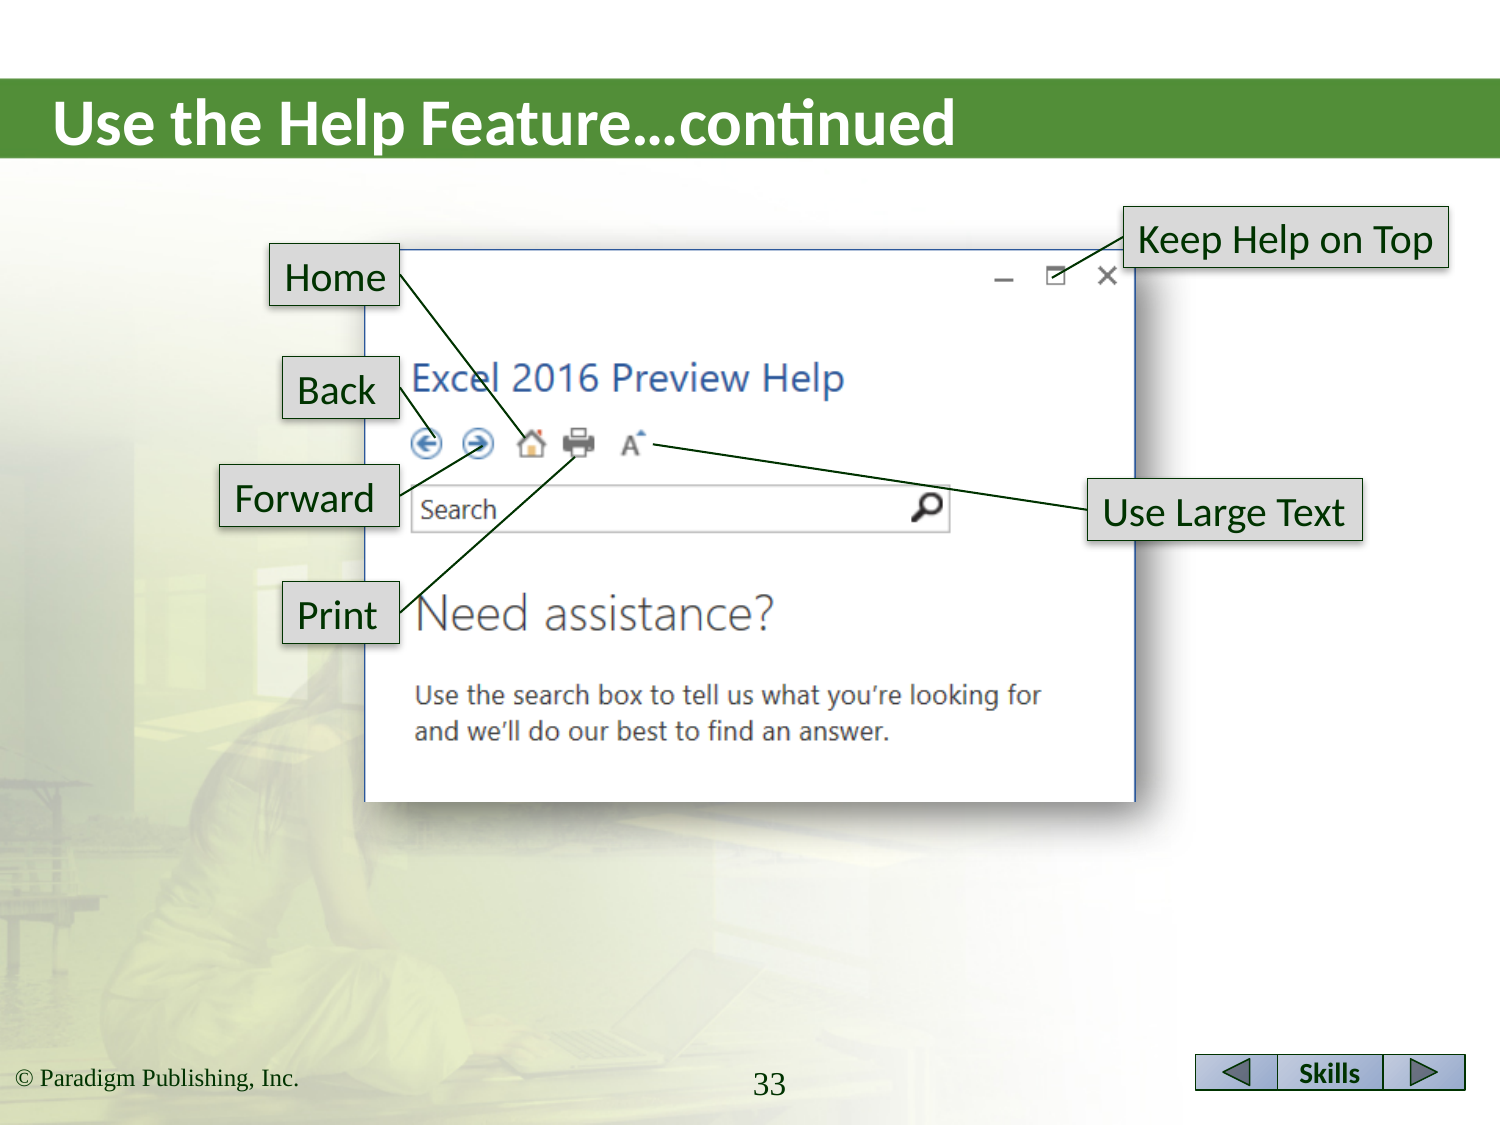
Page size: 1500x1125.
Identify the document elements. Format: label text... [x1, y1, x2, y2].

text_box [399, 445, 483, 456]
text_box Keep Help on Top [1123, 206, 1449, 268]
picture [0, 0, 1500, 1125]
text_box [652, 444, 1088, 511]
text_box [1051, 237, 1124, 279]
title Use the Help Feature…continued [37, 71, 1463, 159]
text_box Forward [219, 464, 359, 527]
text_box Home [269, 243, 400, 306]
text_box Back [282, 356, 359, 419]
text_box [399, 387, 436, 439]
text_box Use Large Text [1141, 478, 1363, 541]
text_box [399, 274, 526, 439]
text_box Print [282, 581, 359, 644]
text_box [399, 456, 576, 614]
